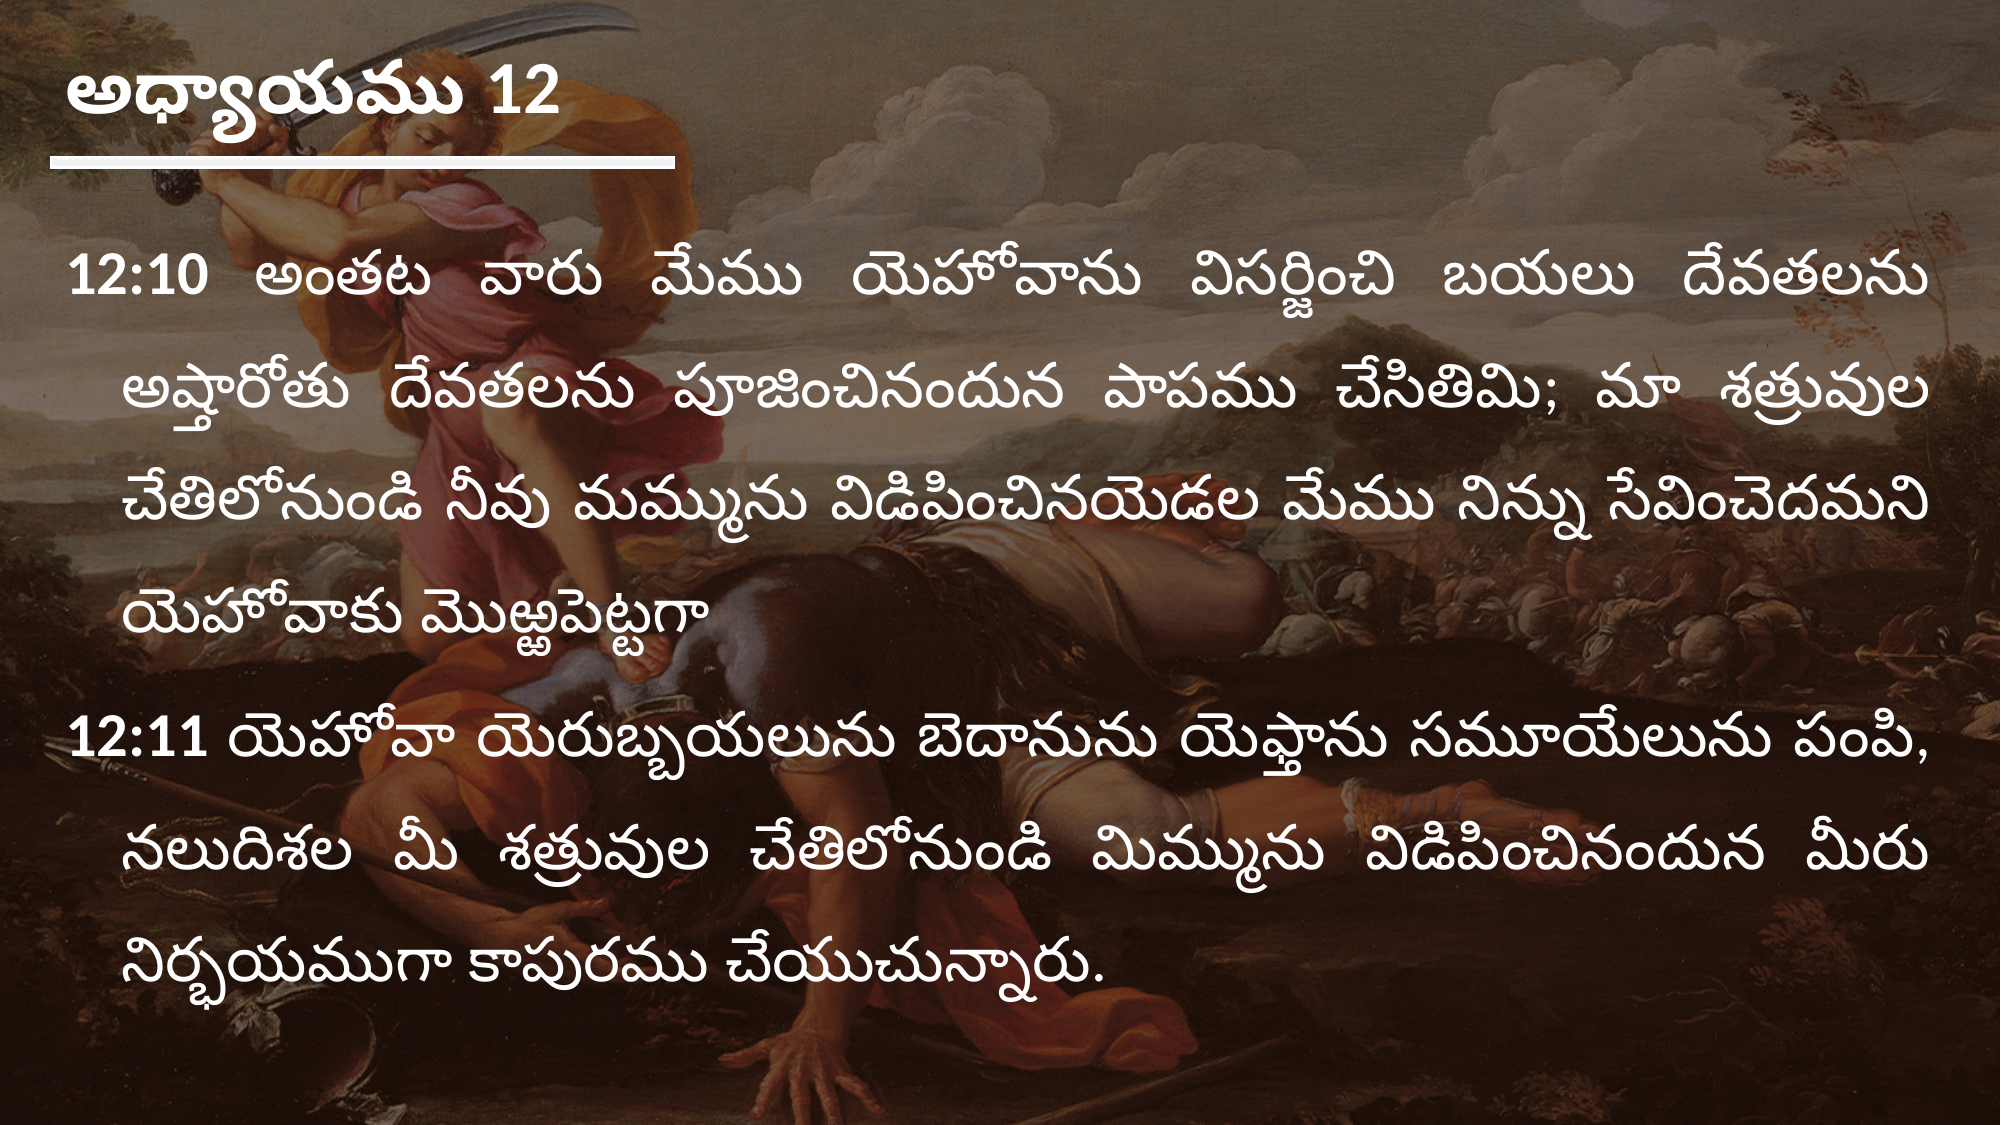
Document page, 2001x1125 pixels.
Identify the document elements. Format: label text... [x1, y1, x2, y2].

picture [0, 0, 2000, 1125]
title అధ్యాయము 12 [50, 0, 1925, 167]
list 12:10 అంతట వారు మేము యెహోవాను విసర్జించి బయలు దేవతలను అష్తారోతు దేవతలను పూజించినందున పాపము చేసితివిు; మా శత్రువుల చేతిలోనుండి నీవు మమ్మును విడిపించినయెడల మేము నిన్ను సేవించెదమని యెహోవాకు మొఱ్ఱపెట్టగా 12:11 యెహోవా యెరుబ్బయలును బెదానును యెఫ్తాను సమూయేలును పంపి, నలుదిశల మీ శత్రువుల చేతిలోనుండి మిమ్మును విడిపించినందున మీరు నిర్భయముగా కాపురము చేయుచున్నారు. [50, 187, 1946, 1063]
